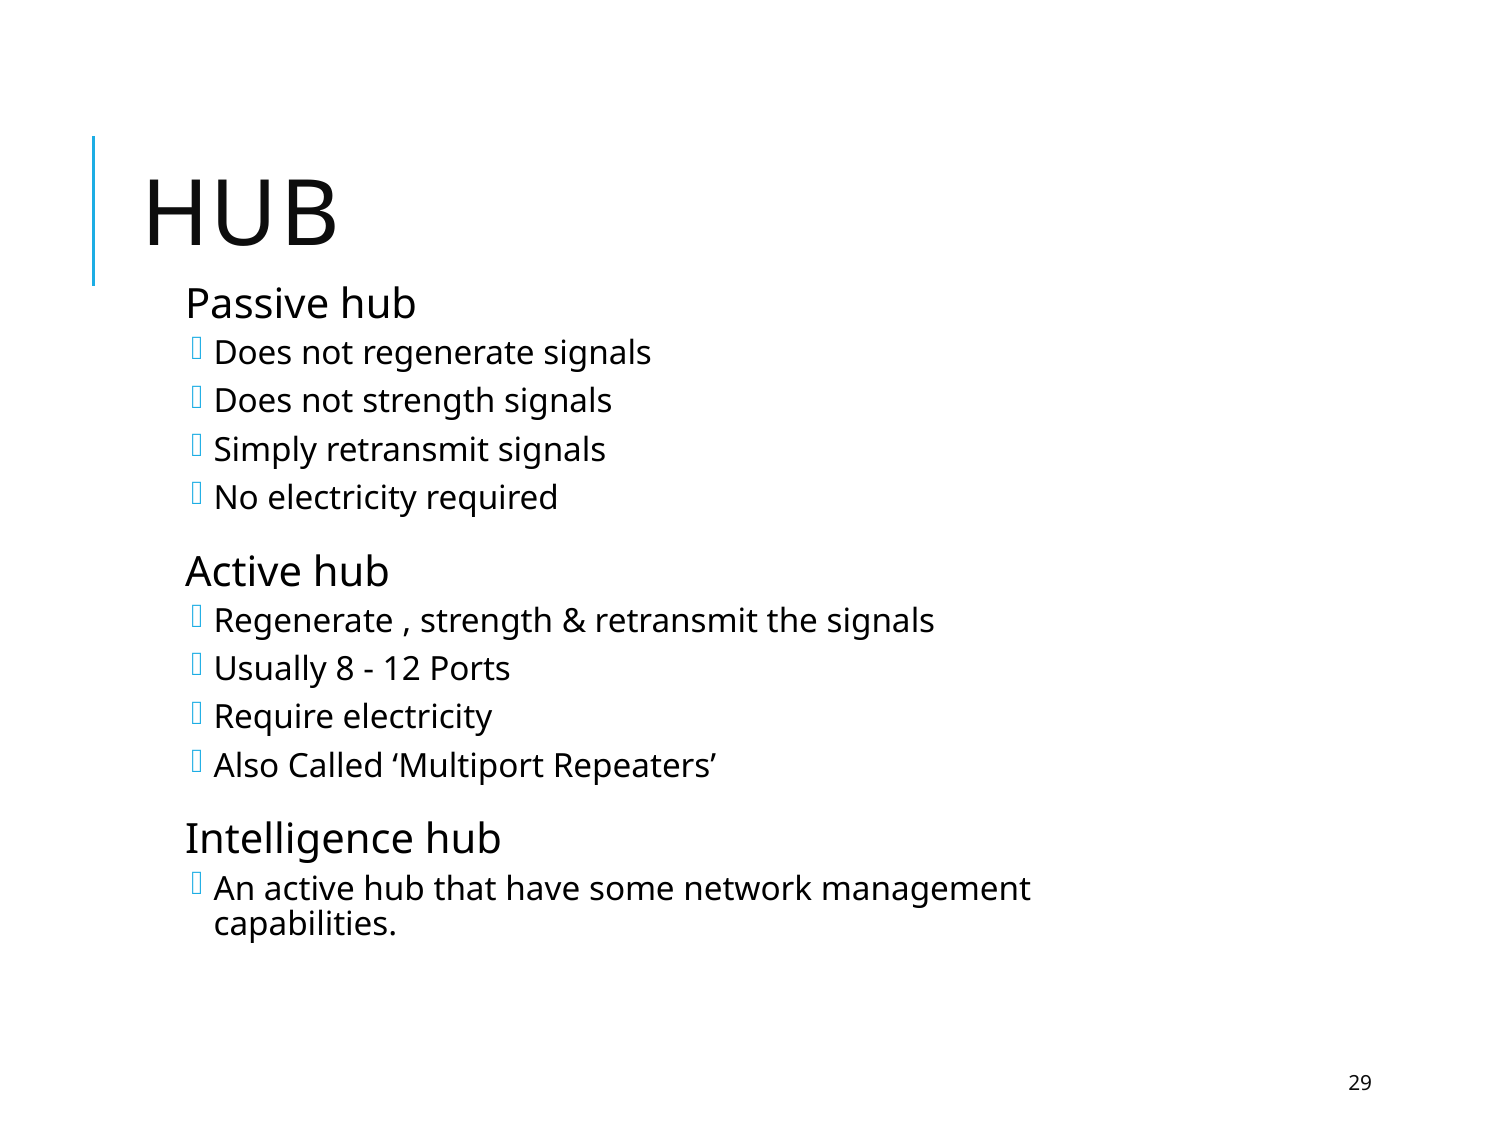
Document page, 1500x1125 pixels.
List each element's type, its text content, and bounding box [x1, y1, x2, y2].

title Hub [126, 96, 1322, 342]
slide_number 29 [1333, 1061, 1454, 1107]
list Passive hub Does not regenerate signals Does not strength signals Simply retransmit signals No electricity required Active hub Regenerate , strength & retransmit the signals Usually 8 - 12 Ports Require electricity Also Called ‘Multiport Repeaters’ Intelligence hub An active hub that have some network management capabilities. [162, 275, 1125, 1075]
